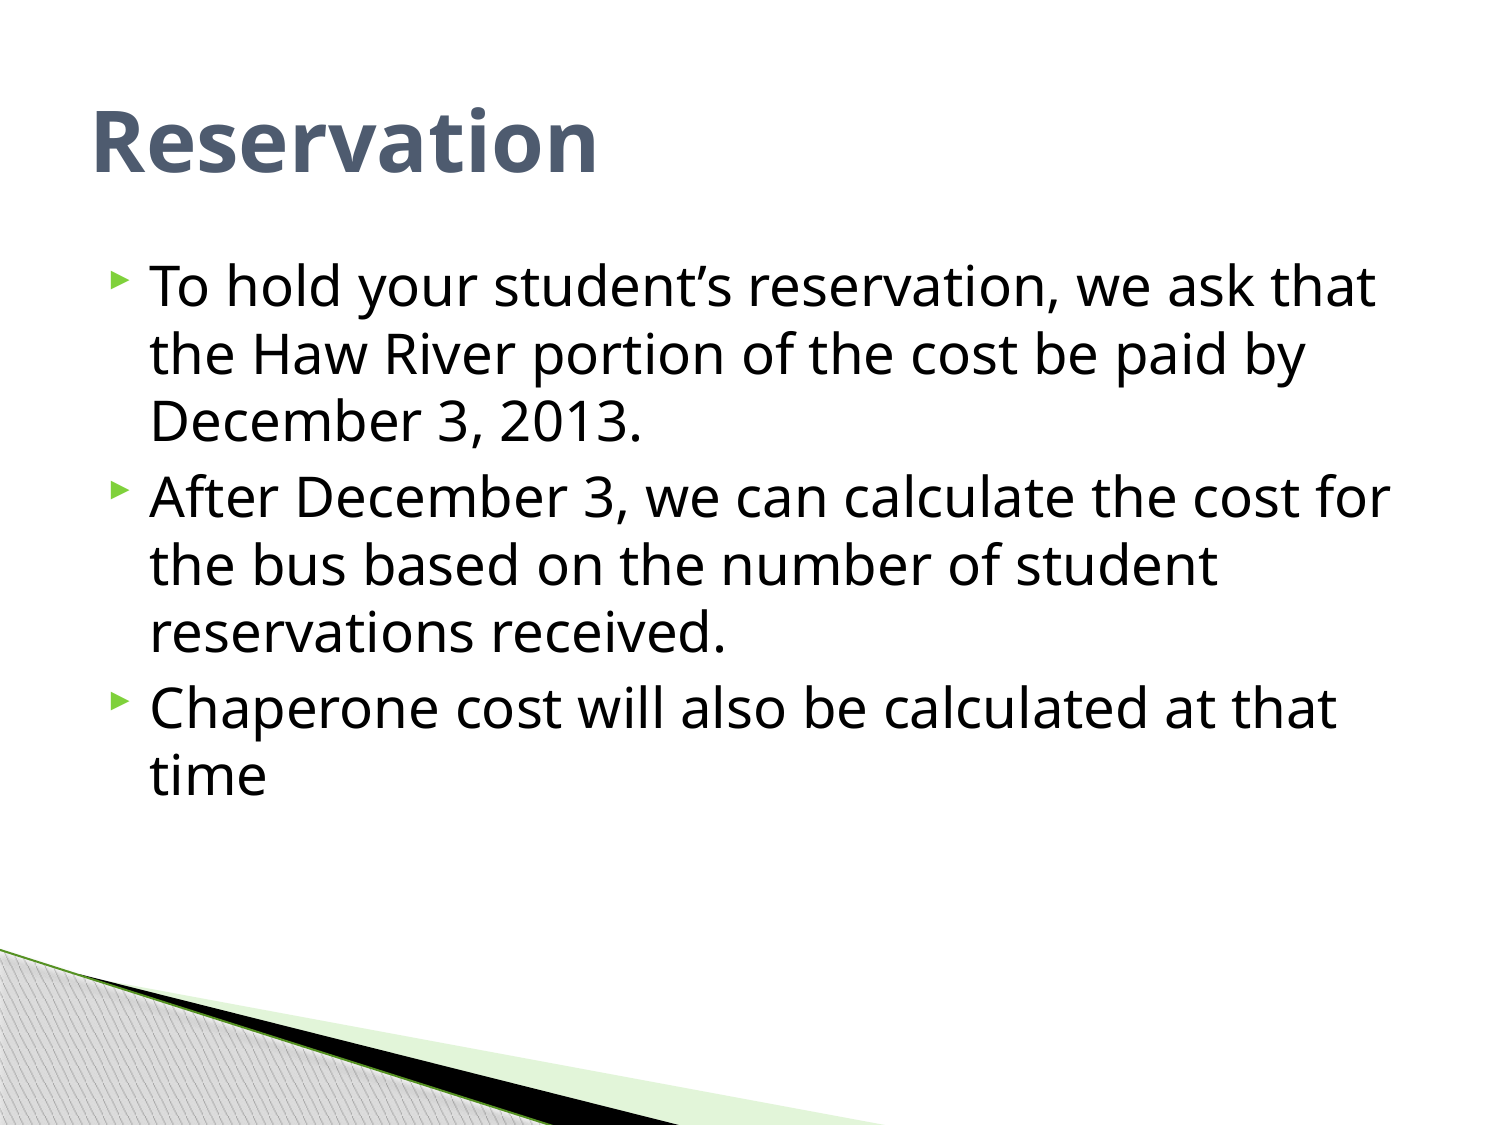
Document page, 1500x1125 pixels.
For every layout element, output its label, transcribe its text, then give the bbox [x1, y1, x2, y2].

list To hold your student’s reservation, we ask that the Haw River portion of the cost be paid by December 3, 2013. After December 3, we can calculate the cost for the bus based on the number of student reservations received. Chaperone cost will also be calculated at that time [75, 243, 1425, 986]
title Reservation [75, 45, 1425, 233]
